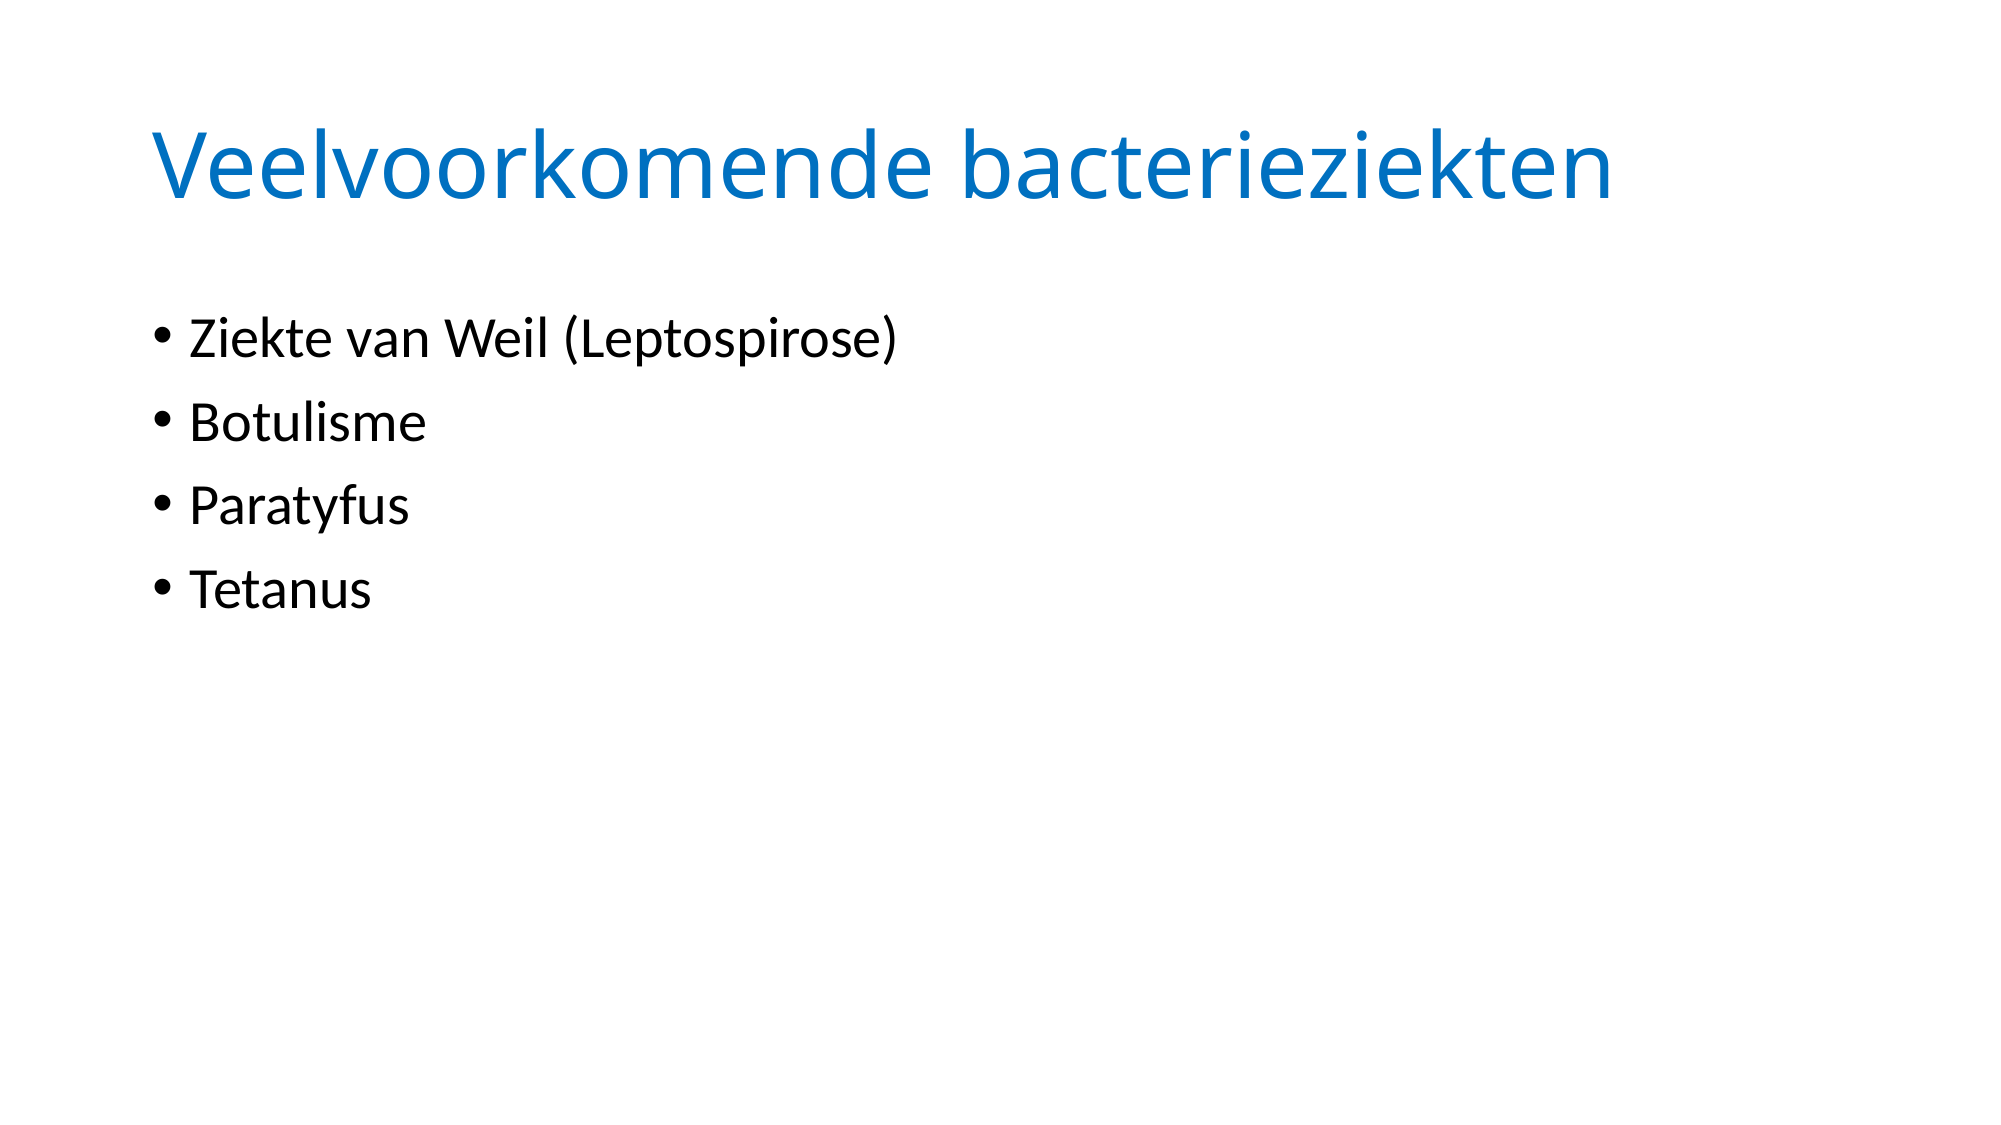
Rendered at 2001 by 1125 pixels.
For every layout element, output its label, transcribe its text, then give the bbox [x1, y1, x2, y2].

title Veelvoorkomende bacterieziekten [137, 59, 1863, 278]
list Ziekte van Weil (Leptospirose) Botulisme Paratyfus Tetanus [137, 299, 1863, 1014]
